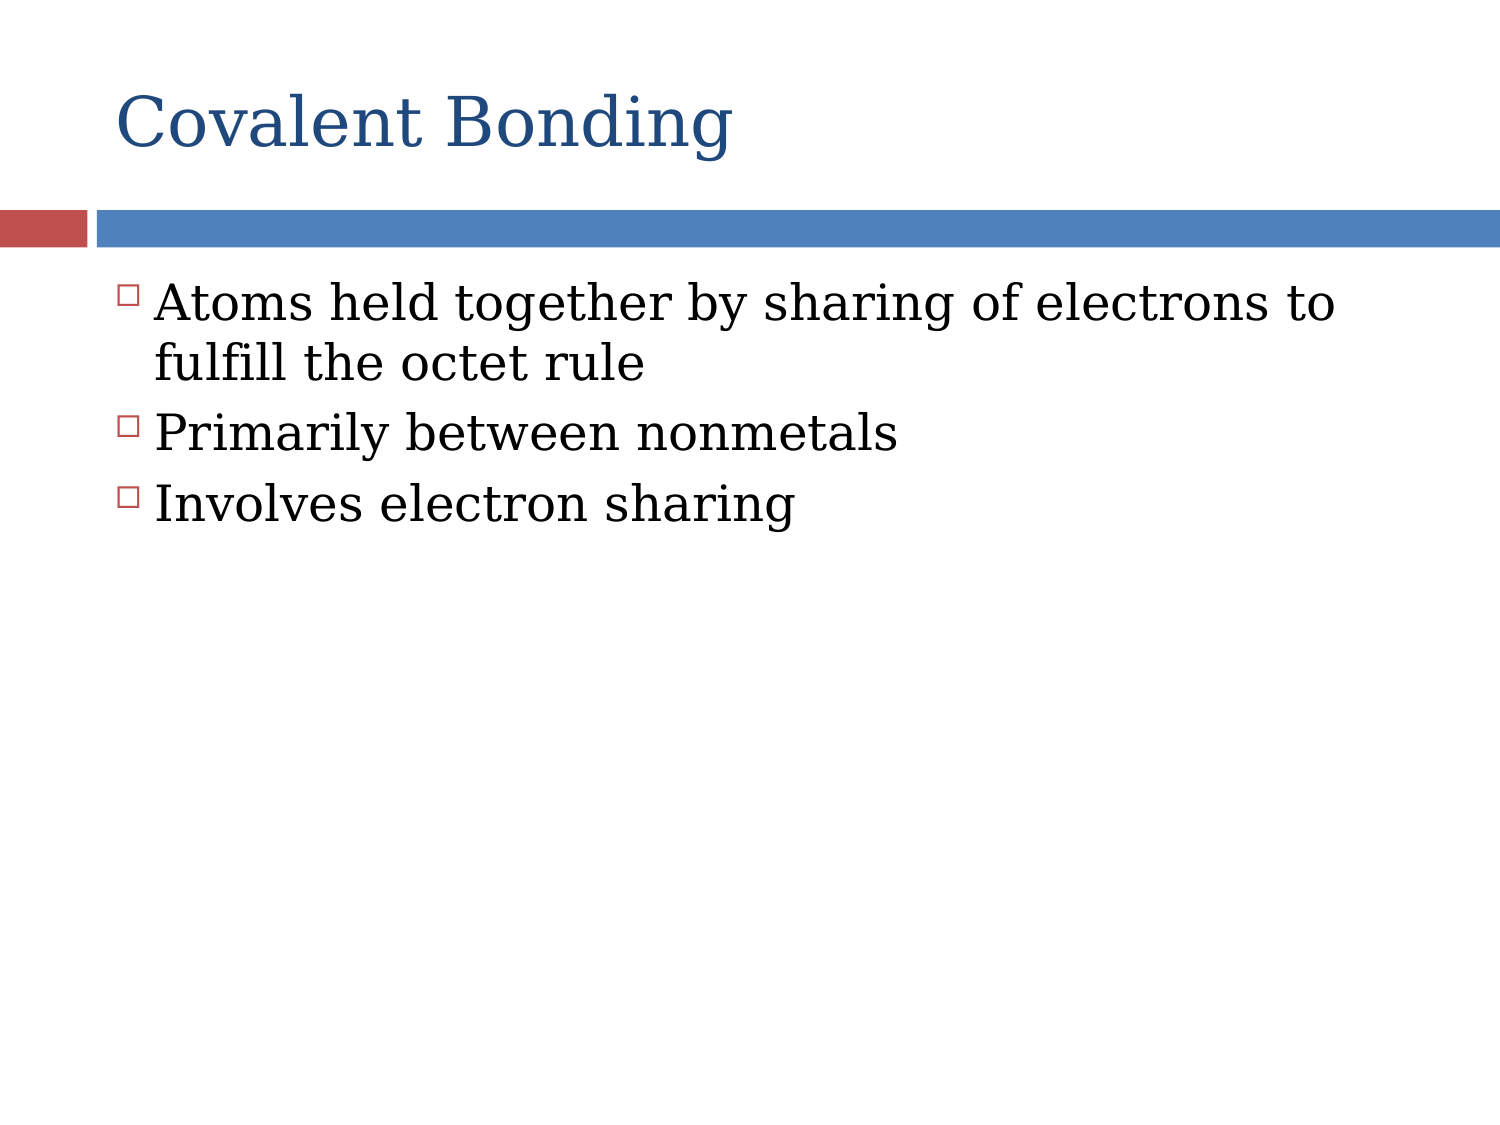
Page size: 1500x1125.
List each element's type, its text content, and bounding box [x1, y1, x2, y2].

list Atoms held together by sharing of electrons to fulfill the octet rule Primarily between nonmetals Involves electron sharing [100, 262, 1438, 1000]
title Covalent Bonding [100, 37, 1438, 200]
